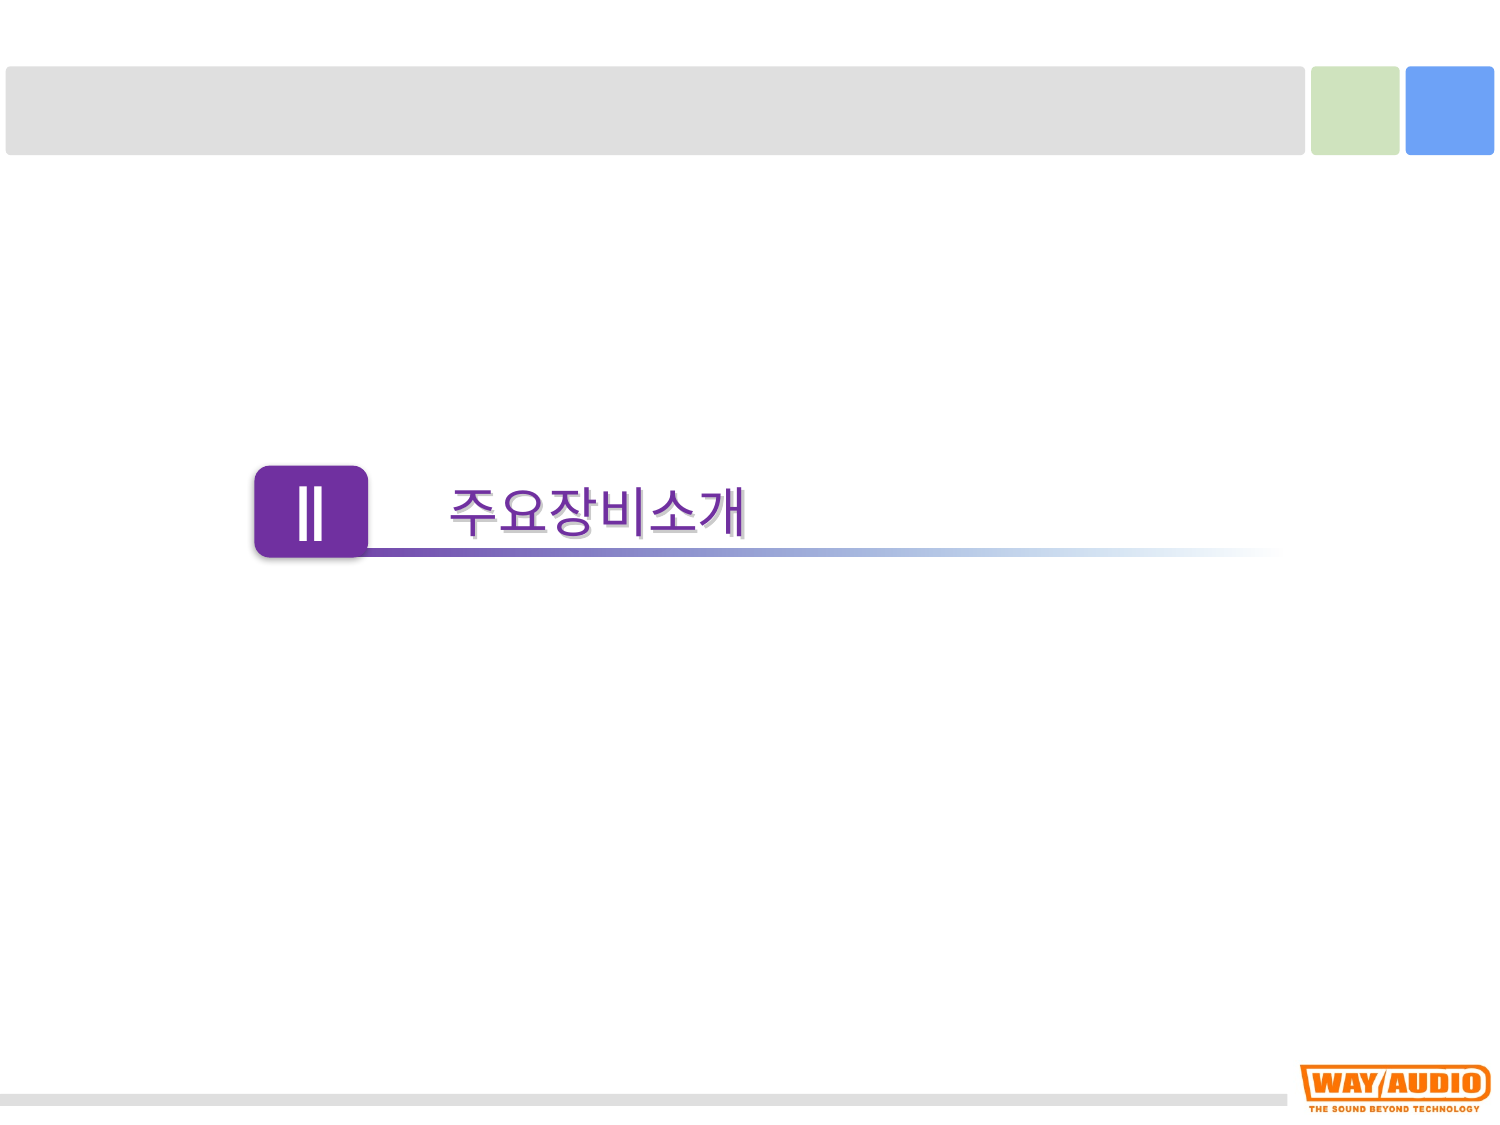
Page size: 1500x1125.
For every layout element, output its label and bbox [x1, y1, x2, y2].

text_box [254, 465, 1285, 558]
picture [1293, 1060, 1496, 1115]
